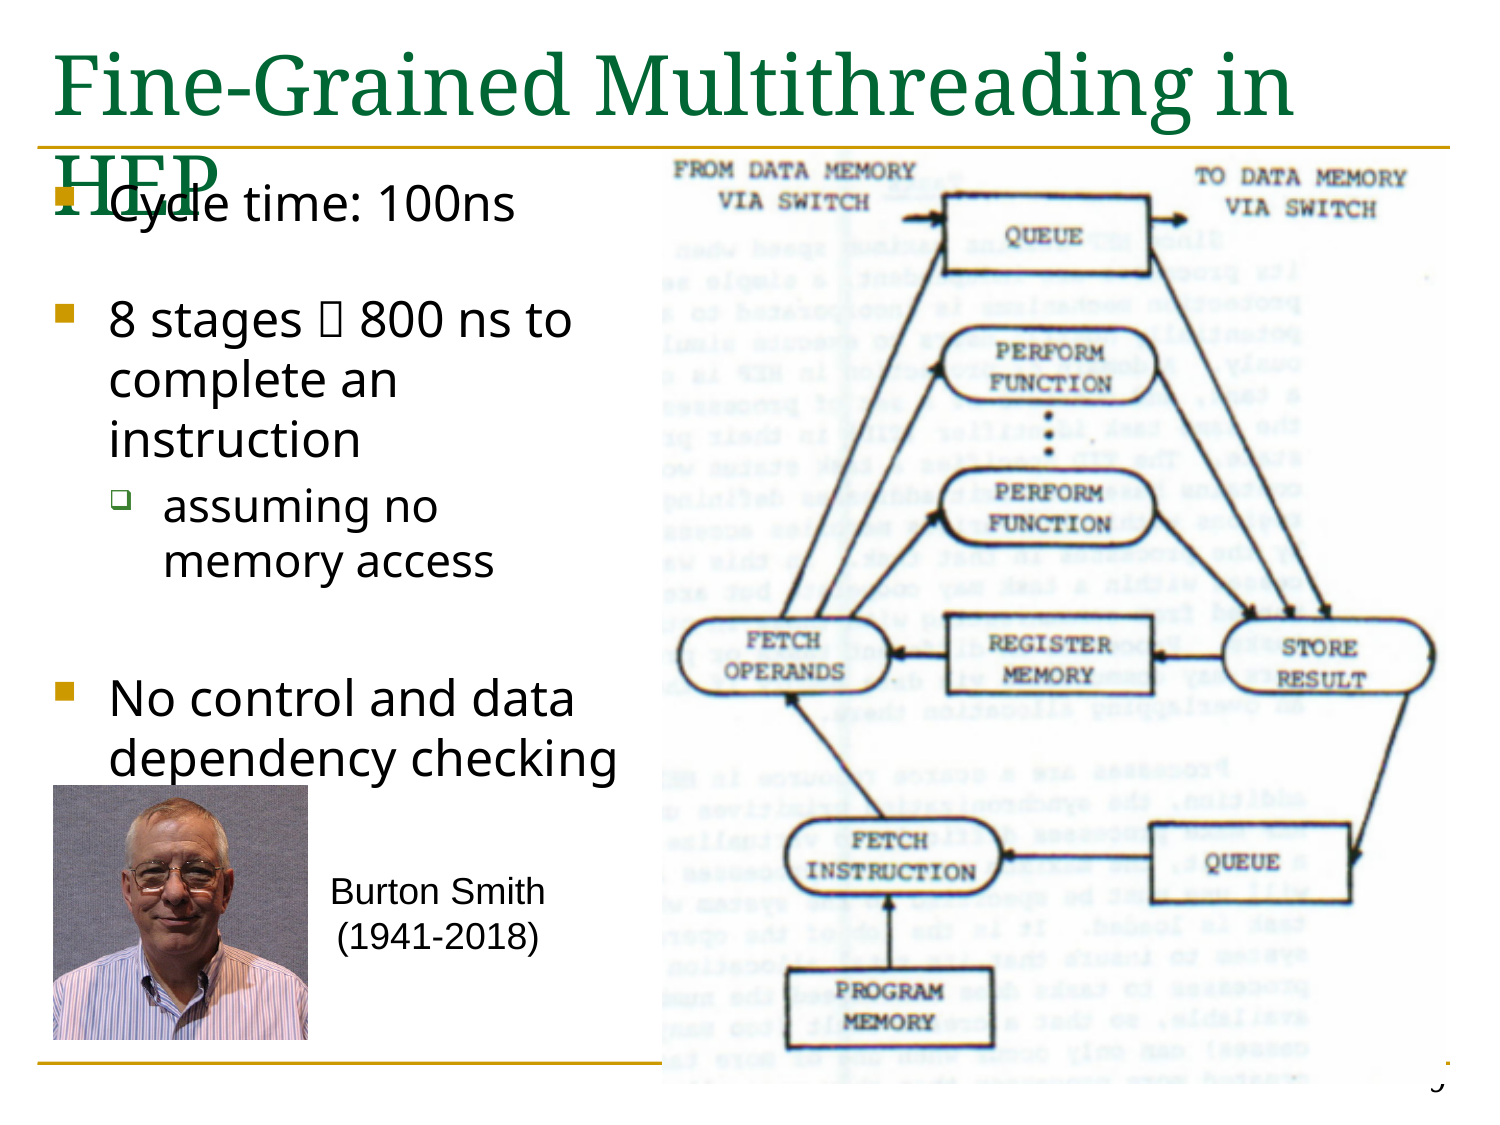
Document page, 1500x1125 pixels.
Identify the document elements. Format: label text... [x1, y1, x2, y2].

text_box Burton Smith (1941-2018) [314, 859, 562, 965]
title Fine-Grained Multithreading in HEP [37, 24, 1450, 200]
list Cycle time: 100ns 8 stages  800 ns to complete an instruction assuming no memory access No control and data dependency checking [37, 163, 638, 1016]
picture [662, 149, 1446, 1084]
slide_number 9 [1111, 1036, 1462, 1112]
picture [53, 785, 308, 1040]
